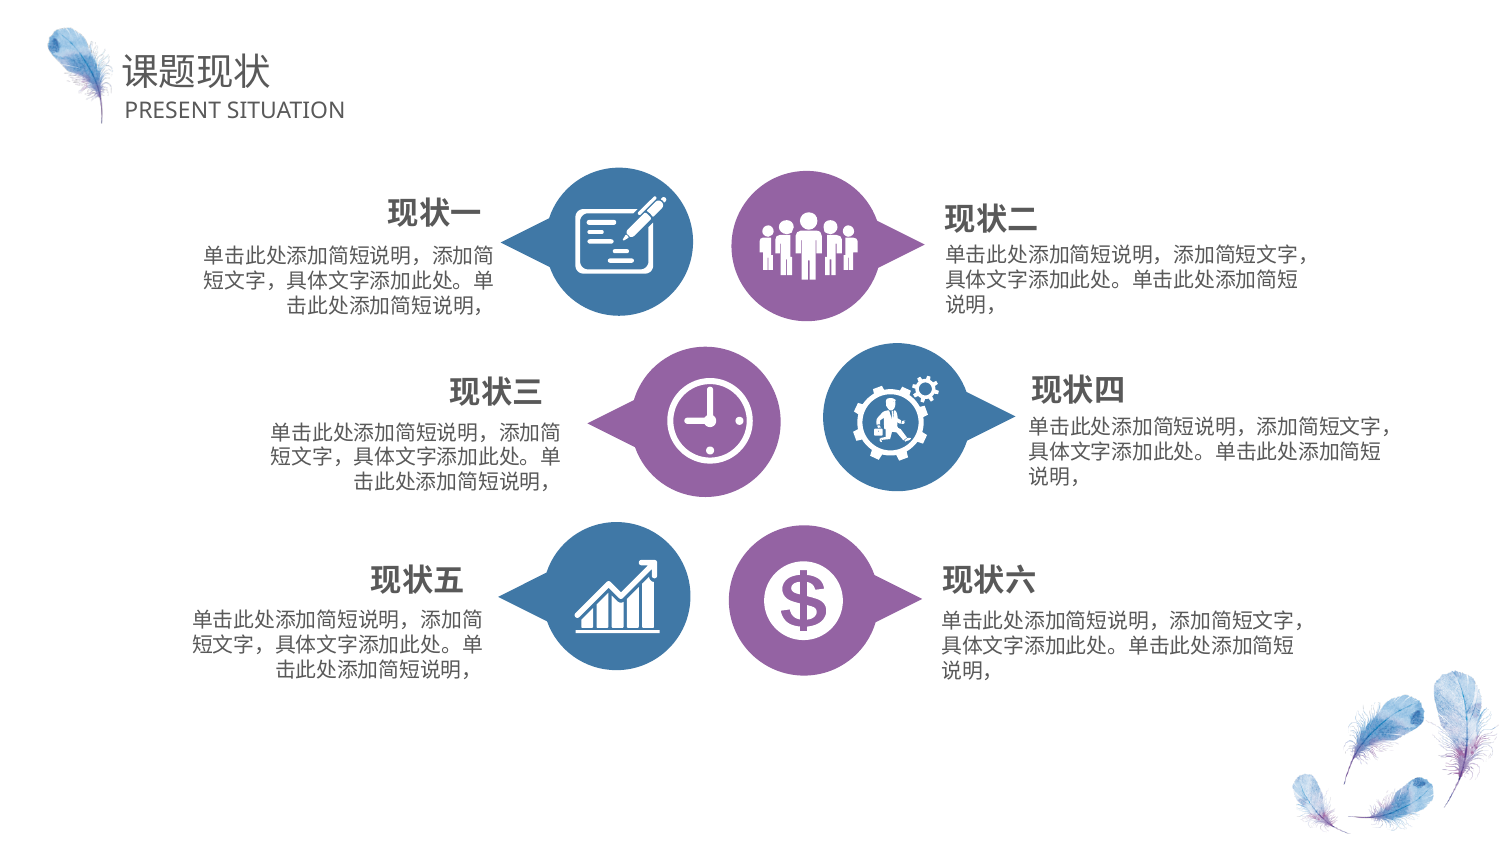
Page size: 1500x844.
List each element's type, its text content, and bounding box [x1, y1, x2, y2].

text_box [585, 344, 783, 500]
text_box 现状一 [372, 185, 497, 234]
text_box 单击此处添加简短说明，添加简短文字，具体文字添加此处。单击此处添加简短说明， [926, 599, 1324, 690]
text_box 单击此处添加简短说明，添加简短文字，具体文字添加此处。单击此处添加简短说明， [167, 599, 498, 689]
text_box [775, 220, 794, 276]
text_box [795, 212, 822, 280]
text_box [667, 378, 753, 464]
text_box 单击此处添加简短说明，添加简短文字，具体文字添加此处。单击此处添加简短说明， [1013, 406, 1412, 496]
picture [43, 21, 118, 123]
text_box [842, 225, 858, 270]
text_box [762, 559, 845, 643]
text_box [726, 523, 925, 678]
text_box [729, 168, 927, 324]
text_box 课题现状 [106, 40, 287, 101]
text_box 现状三 [434, 364, 559, 411]
text_box PRESENT SITUATION [109, 88, 361, 131]
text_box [844, 320, 994, 514]
text_box 单击此处添加简短说明，添加简短文字，具体文字添加此处。单击此处添加简短说明， [179, 234, 509, 325]
picture [1292, 670, 1499, 834]
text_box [519, 499, 669, 693]
text_box 现状四 [1016, 362, 1141, 406]
text_box [759, 225, 774, 270]
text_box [522, 145, 672, 339]
text_box [823, 220, 842, 276]
text_box 现状六 [927, 553, 1052, 599]
text_box 单击此处添加简短说明，添加简短文字，具体文字添加此处。单击此处添加简短说明， [246, 411, 576, 502]
text_box 现状二 [929, 191, 1054, 244]
text_box 现状五 [355, 552, 480, 599]
text_box 单击此处添加简短说明，添加简短文字，具体文字添加此处。单击此处添加简短说明， [930, 234, 1328, 325]
